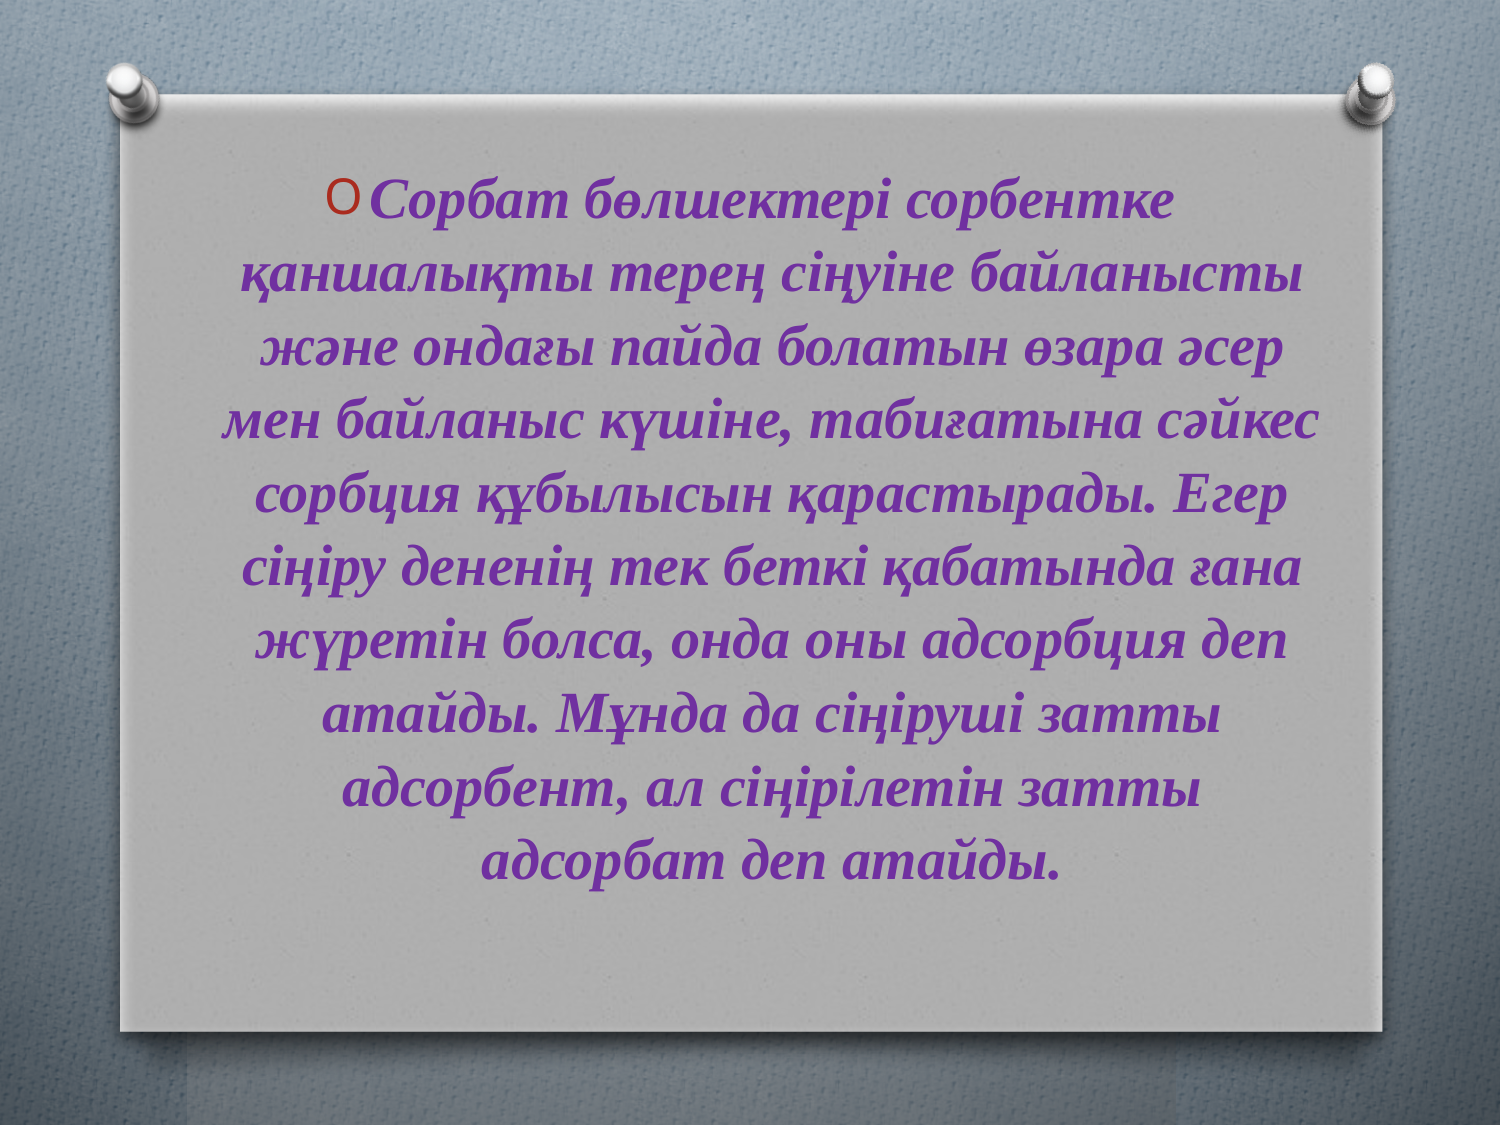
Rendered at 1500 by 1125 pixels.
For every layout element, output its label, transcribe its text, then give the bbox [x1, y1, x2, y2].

picture [75, 31, 197, 152]
picture [1317, 35, 1439, 156]
list Сорбат бөлшектері сорбентке қаншалықты терең сіңуіне байланысты және ондағы пайда болатын өзара әсер мен байланыс күшіне, табиғатына сәйкес сорбция құбылысын қарастырады. Егер сіңіру дененің тек беткі қабатында ғана жүретін болса, онда оны адсорбция деп атайды. Мұнда да сіңіруші затты адсорбент, ал сіңірілетін затты адсорбат деп атайды. [159, 148, 1341, 940]
